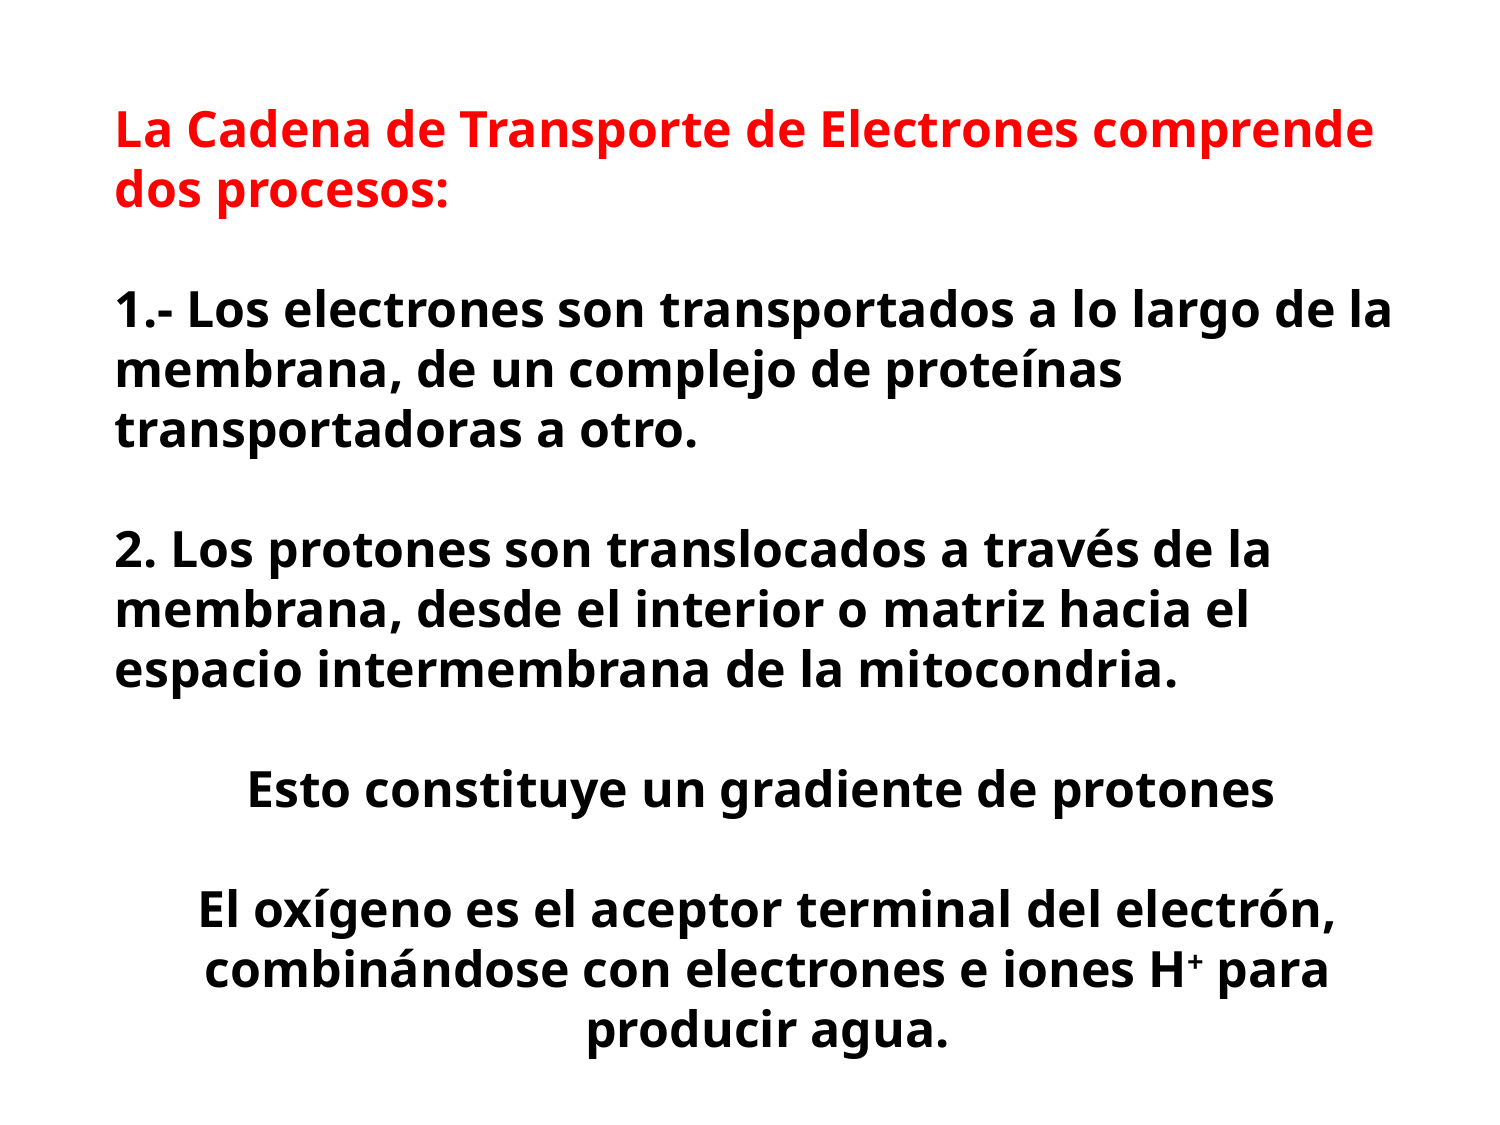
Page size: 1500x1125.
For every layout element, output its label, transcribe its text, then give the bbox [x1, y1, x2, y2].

text_box La Cadena de Transporte de Electrones comprende dos procesos: 1.- Los electrones son transportados a lo largo de la membrana, de un complejo de proteínas transportadoras a otro. 2. Los protones son translocados a través de la membrana, desde el interior o matriz hacia el espacio intermembrana de la mitocondria. Esto constituye un gradiente de protones El oxígeno es el aceptor terminal del electrón, combinándose con electrones e iones H+ para producir agua. [100, 90, 1436, 1065]
